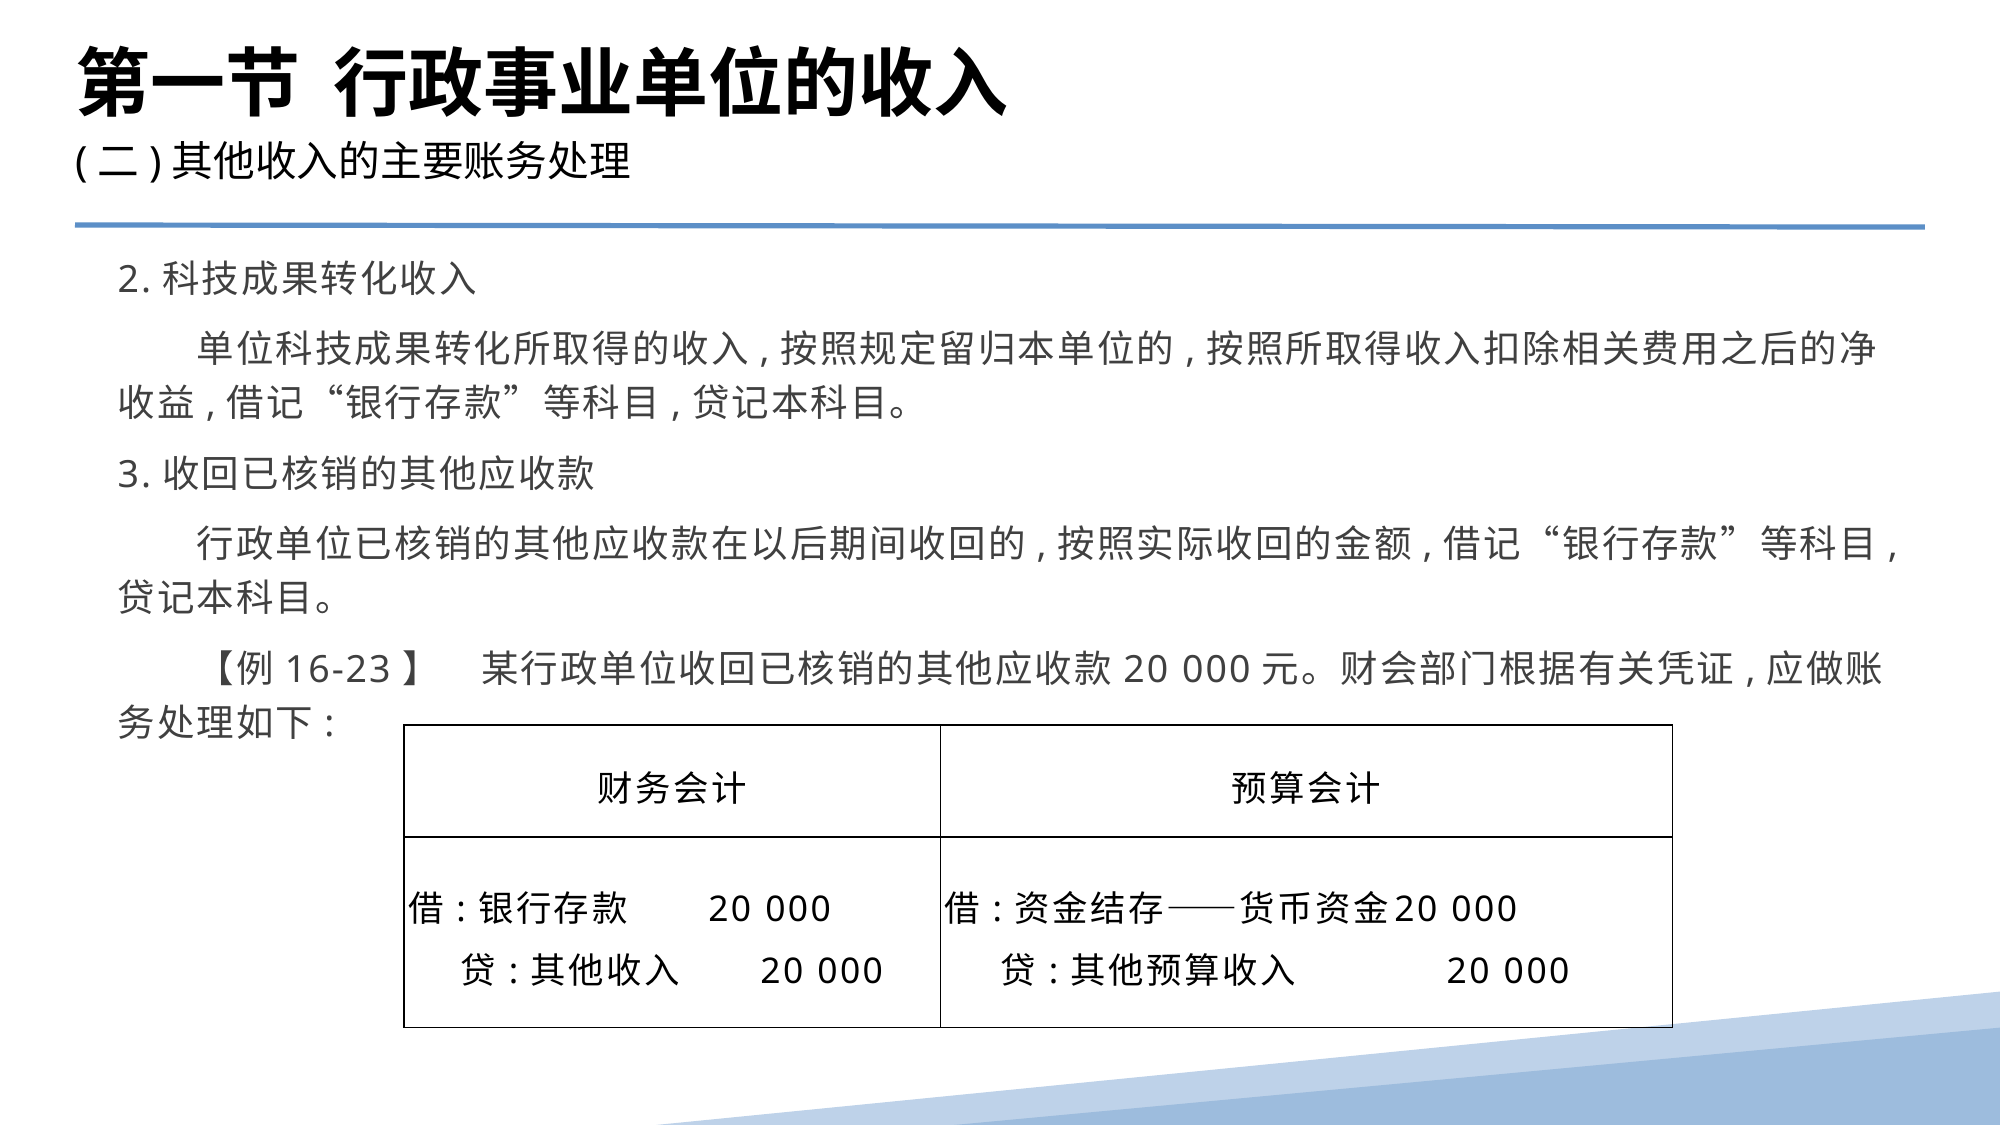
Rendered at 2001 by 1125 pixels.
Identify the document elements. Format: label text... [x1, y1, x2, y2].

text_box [656, 991, 2000, 1125]
text_box 第一节 行政事业单位的收入 [75, 24, 1925, 124]
table_cell 借:银行存款 20 000 贷:其他收入 20 000 [405, 838, 940, 1027]
table_cell 借:资金结存——货币资金 20 000 贷:其他预算收入 20 000 [941, 838, 1672, 991]
table_header 财务会计 [405, 726, 940, 836]
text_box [74, 224, 1925, 228]
text_box 2.科技成果转化收入 单位科技成果转化所取得的收入,按照规定留归本单位的,按照所取得收入扣除相关费用之后的净收益,借记“银行存款”等科目,贷记本科目。 3.收回已核销的其他应收款 行政单位已核销的其他应收款在以后期间收回的,按照实际收回的金额,借记“银行存款”等科目,贷记本科目。 【例16-23】 某行政单位收回已核销的其他应收款20 000元。财会部门根据有关凭证,应做账务处理如下: [107, 232, 1925, 758]
table_header 预算会计 [941, 726, 1672, 836]
text_box (二)其他收入的主要账务处理 [75, 124, 1925, 200]
